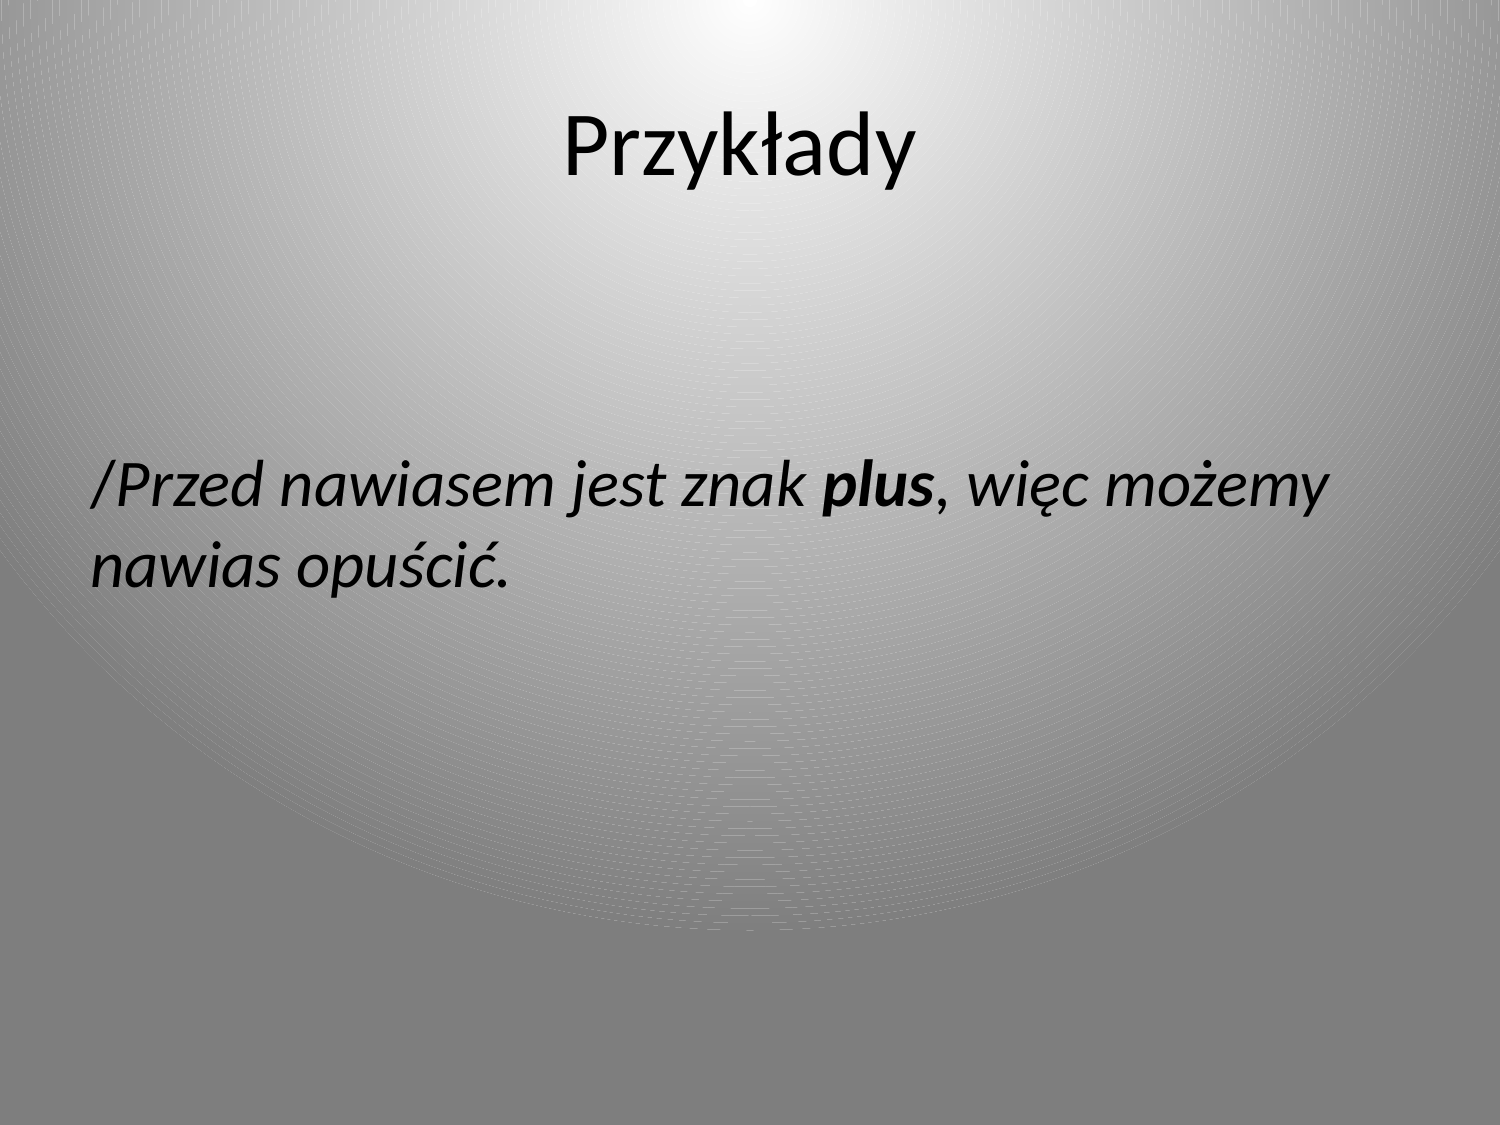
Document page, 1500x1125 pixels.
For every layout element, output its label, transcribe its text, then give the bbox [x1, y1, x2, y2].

title Przykłady [75, 45, 1425, 233]
